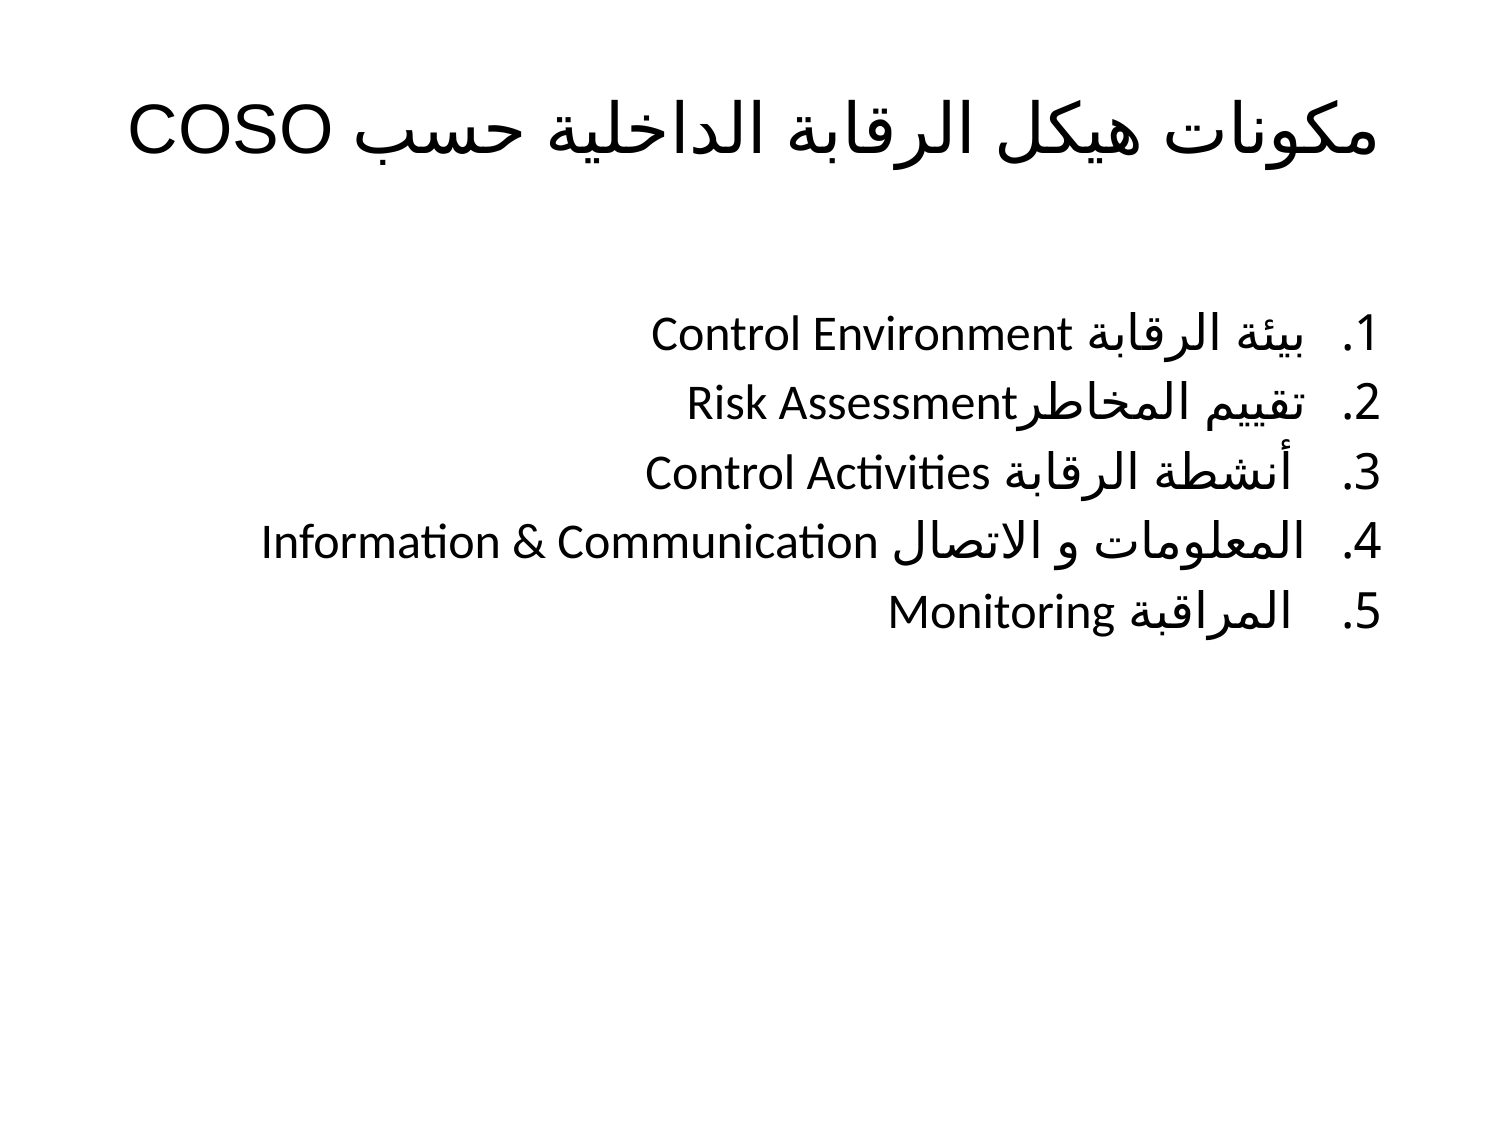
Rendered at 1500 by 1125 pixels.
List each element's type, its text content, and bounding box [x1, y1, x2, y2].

title مكونات هيكل الرقابة الداخلية حسب COSO [103, 59, 1397, 278]
list بيئة الرقابة Control Environment تقييم المخاطرRisk Assessment أنشطة الرقابة Control Activities المعلومات و الاتصال Information & Communication المراقبة Monitoring [103, 299, 1397, 1014]
